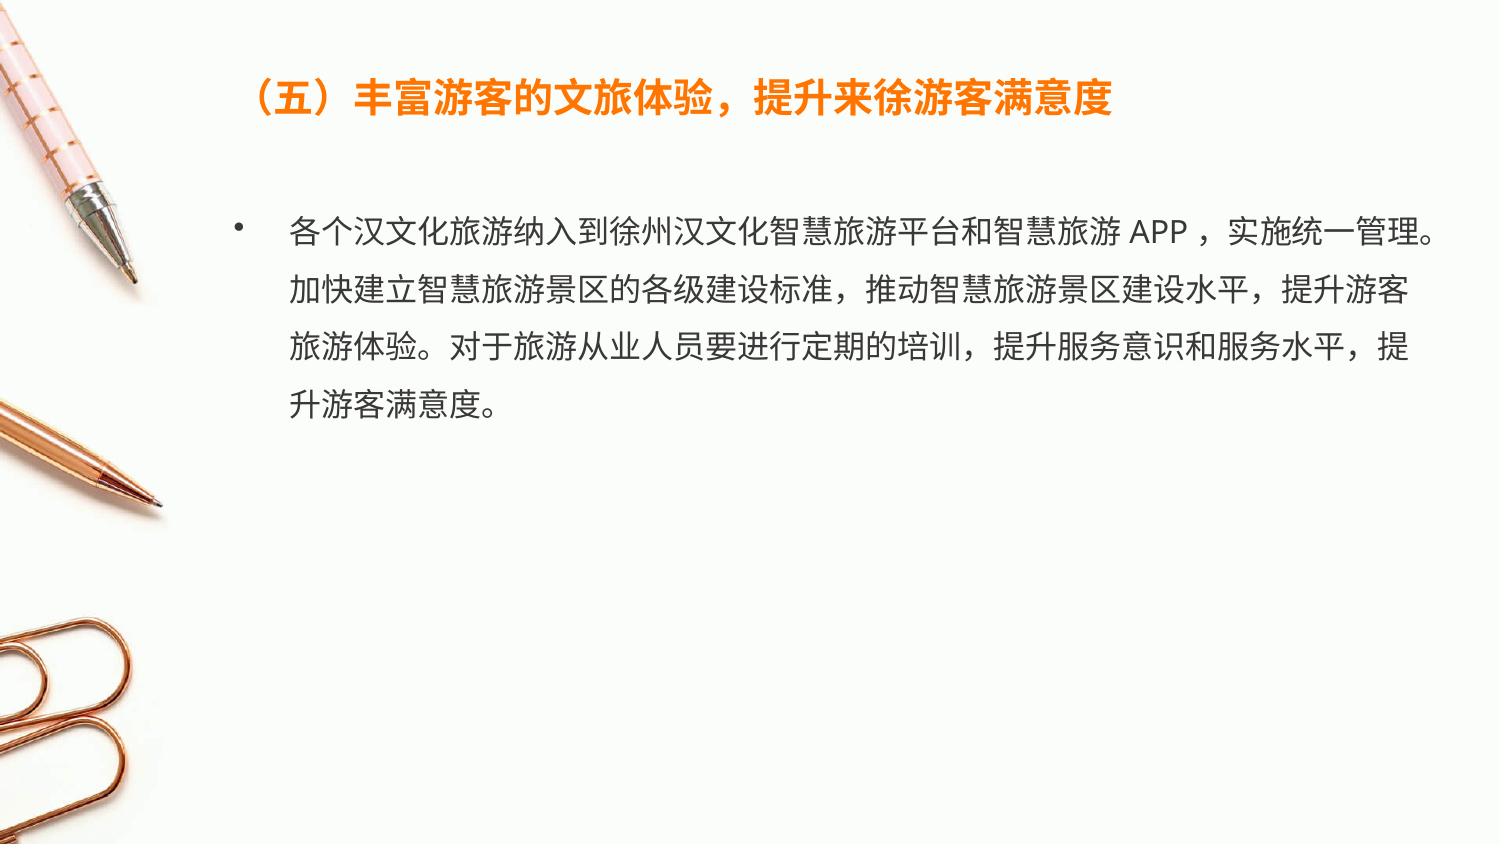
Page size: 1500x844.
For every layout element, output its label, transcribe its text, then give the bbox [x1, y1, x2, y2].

picture [0, 0, 1500, 844]
text_box 各个汉文化旅游纳入到徐州汉文化智慧旅游平台和智慧旅游APP，实施统一管理。加快建立智慧旅游景区的各级建设标准，推动智慧旅游景区建设水平，提升游客旅游体验。对于旅游从业人员要进行定期的培训，提升服务意识和服务水平，提升游客满意度。 [218, 185, 1436, 411]
text_box （五）丰富游客的文旅体验，提升来徐游客满意度 [218, 51, 1451, 143]
